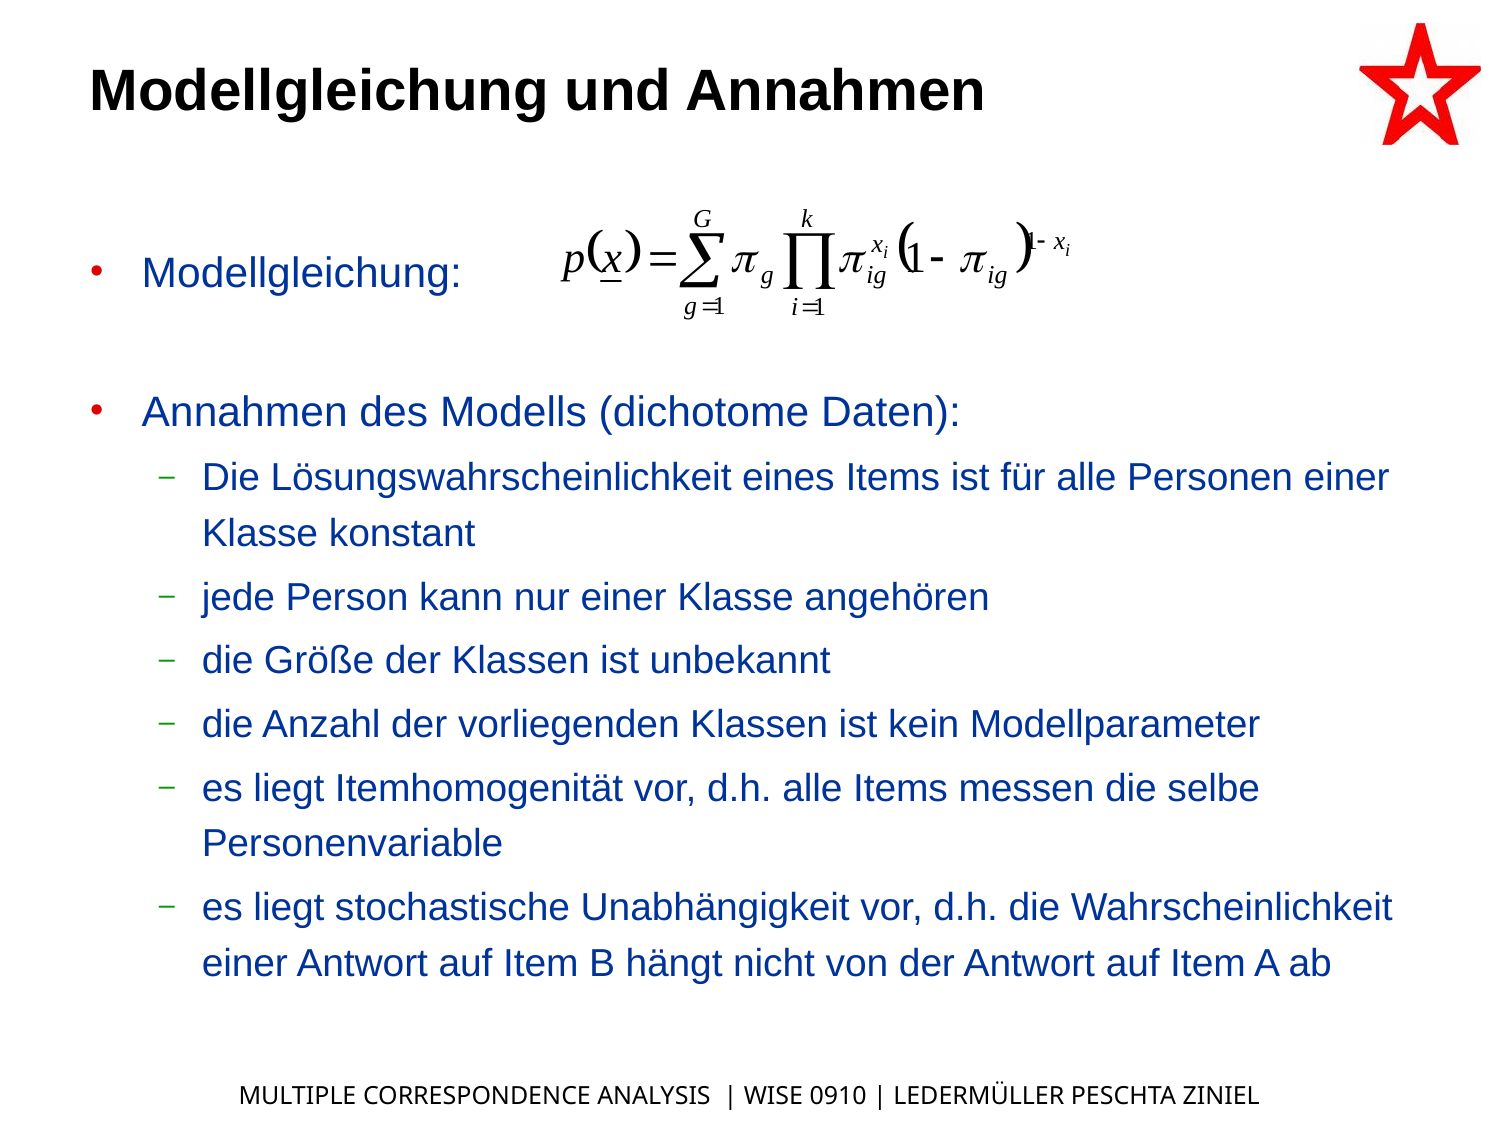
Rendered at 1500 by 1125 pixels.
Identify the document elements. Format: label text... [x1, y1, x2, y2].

list Modellgleichung: Annahmen des Modells (dichotome Daten): Die Lösungswahrscheinlichkeit eines Items ist für alle Personen einer Klasse konstant jede Person kann nur einer Klasse angehören die Größe der Klassen ist unbekannt die Anzahl der vorliegenden Klassen ist kein Modellparameter es liegt Itemhomogenität vor, d.h. alle Items messen die selbe Personenvariable es liegt stochastische Unabhängigkeit vor, d.h. die Wahrscheinlichkeit einer Antwort auf Item B hängt nicht von der Antwort auf Item A ab [74, 227, 1426, 1055]
title Modellgleichung und Annahmen [75, 45, 1425, 227]
picture [1359, 23, 1481, 145]
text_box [550, 198, 1082, 329]
